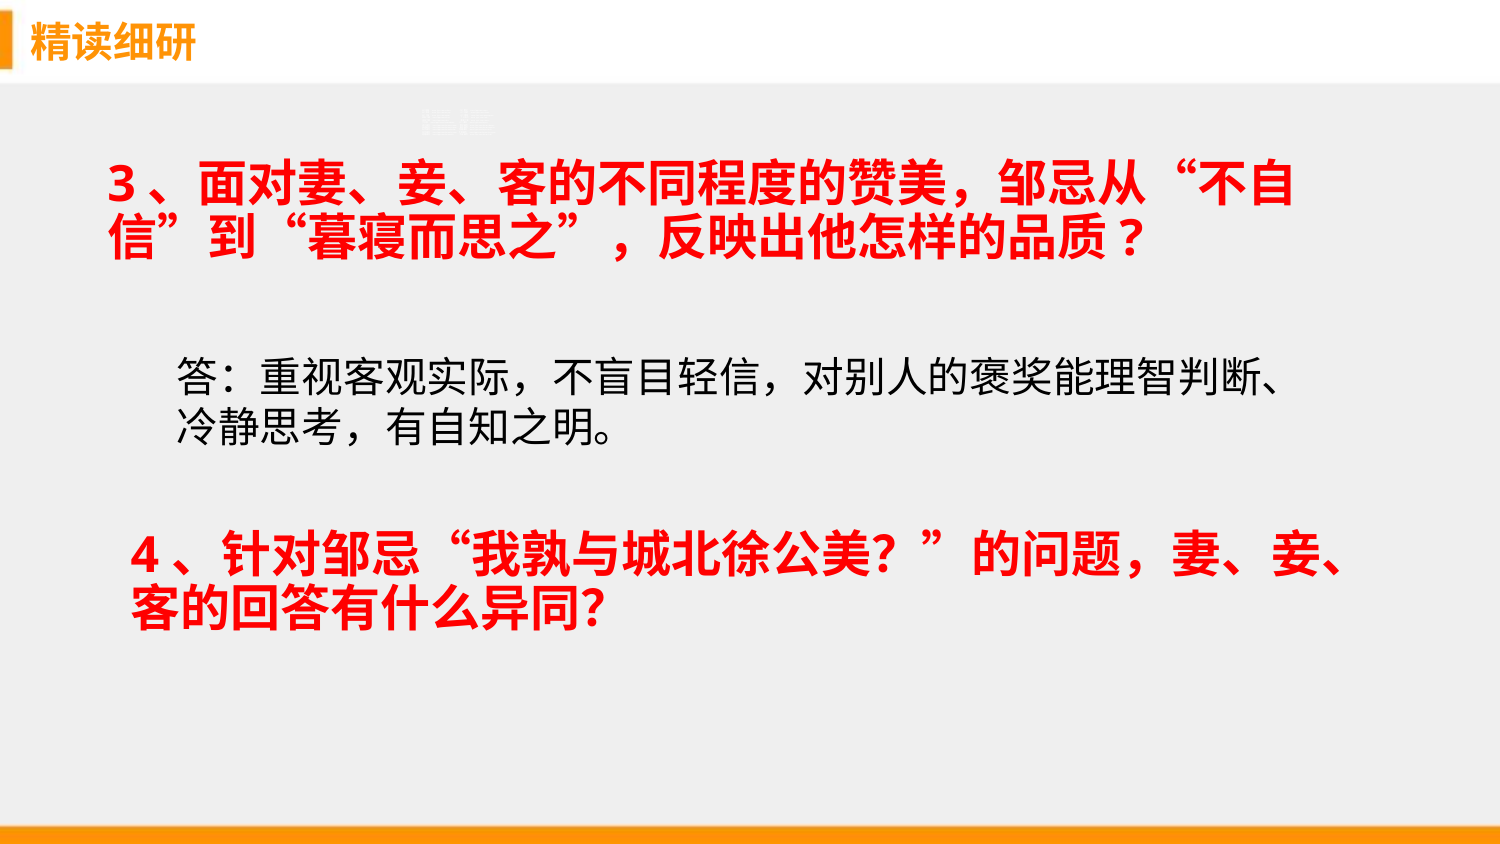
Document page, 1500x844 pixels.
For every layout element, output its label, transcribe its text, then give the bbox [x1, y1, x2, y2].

title 精读细研 [15, 0, 239, 82]
text_box 3、面对妻、妾、客的不同程度的赞美，邹忌从“不自信”到“暮寝而思之”，反映出他怎样的品质? [92, 150, 1377, 274]
picture [0, 0, 1500, 844]
text_box 4、针对邹忌“我孰与城北徐公美？”的问题，妻、妾、客的回答有什么异同？ [115, 521, 1377, 645]
text_box 答：重视客观实际，不盲目轻信，对别人的褒奖能理智判断、 冷静思考，有自知之明。 [161, 343, 1319, 459]
